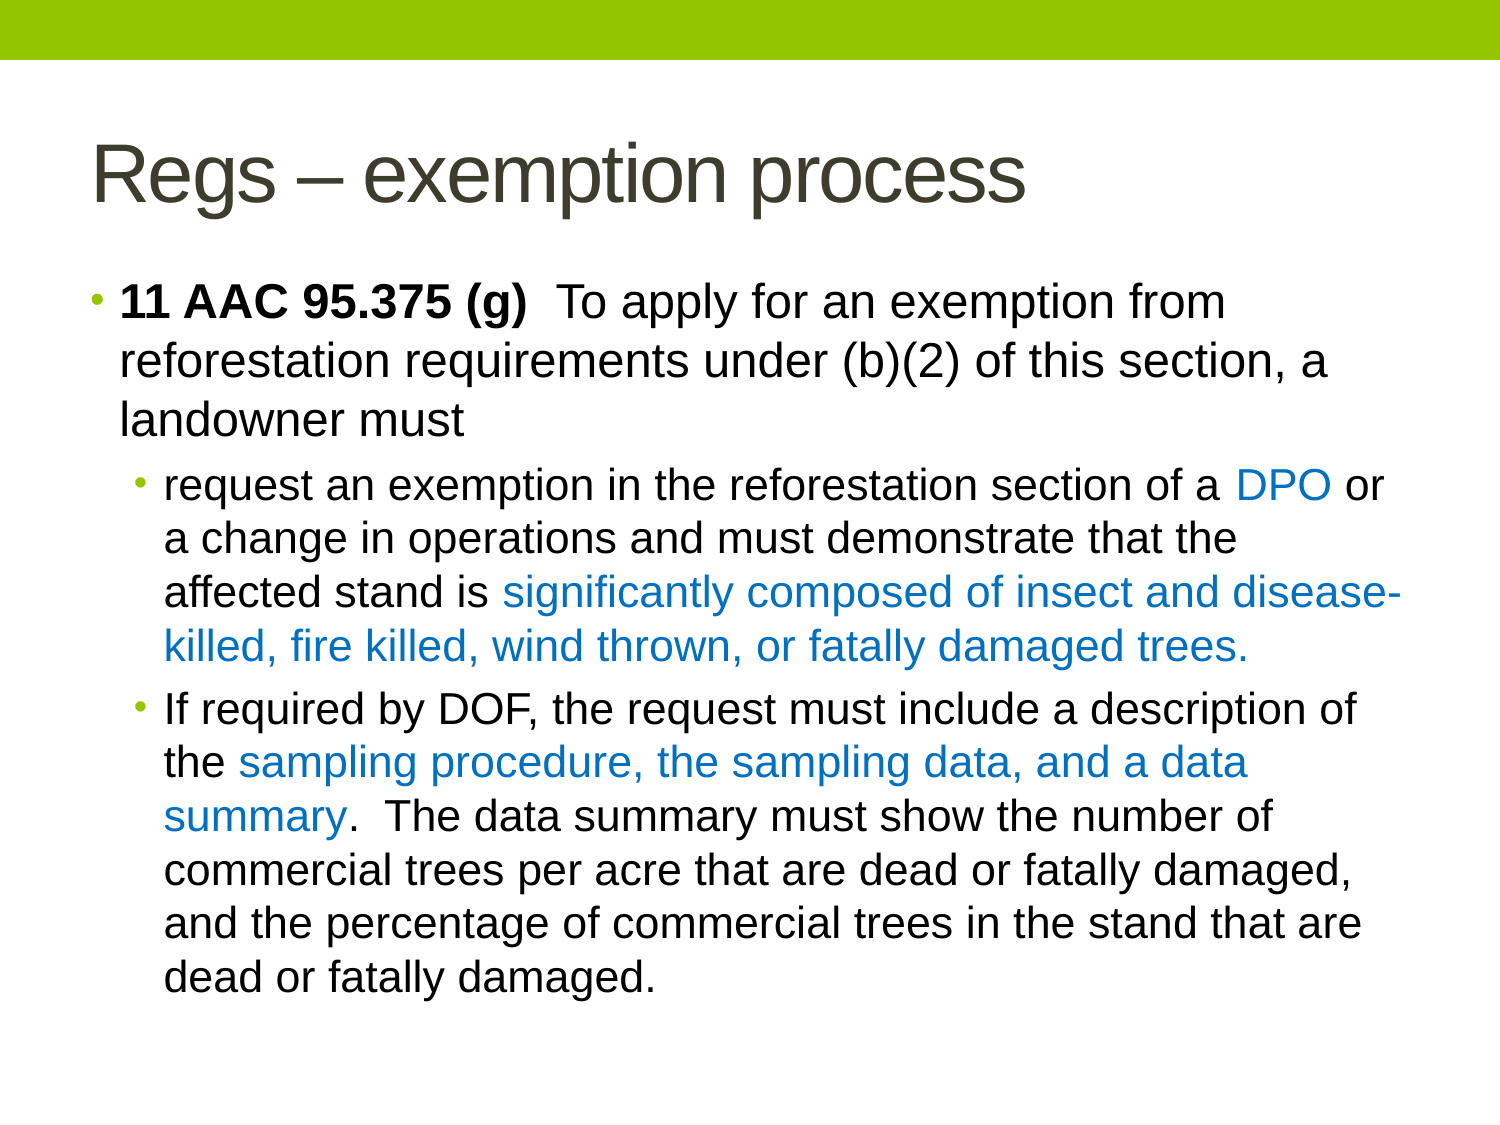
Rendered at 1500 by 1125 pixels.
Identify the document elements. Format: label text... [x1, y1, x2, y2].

list 11 AAC 95.375 (g) To apply for an exemption from reforestation requirements under (b)(2) of this section, a landowner must request an exemption in the reforestation section of a DPO or a change in operations and must demonstrate that the affected stand is significantly composed of insect and disease-killed, fire killed, wind thrown, or fatally damaged trees. If required by DOF, the request must include a description of the sampling procedure, the sampling data, and a data summary. The data summary must show the number of commercial trees per acre that are dead or fatally damaged, and the percentage of commercial trees in the stand that are dead or fatally damaged. [75, 262, 1425, 1063]
title Regs – exemption process [75, 87, 1425, 250]
